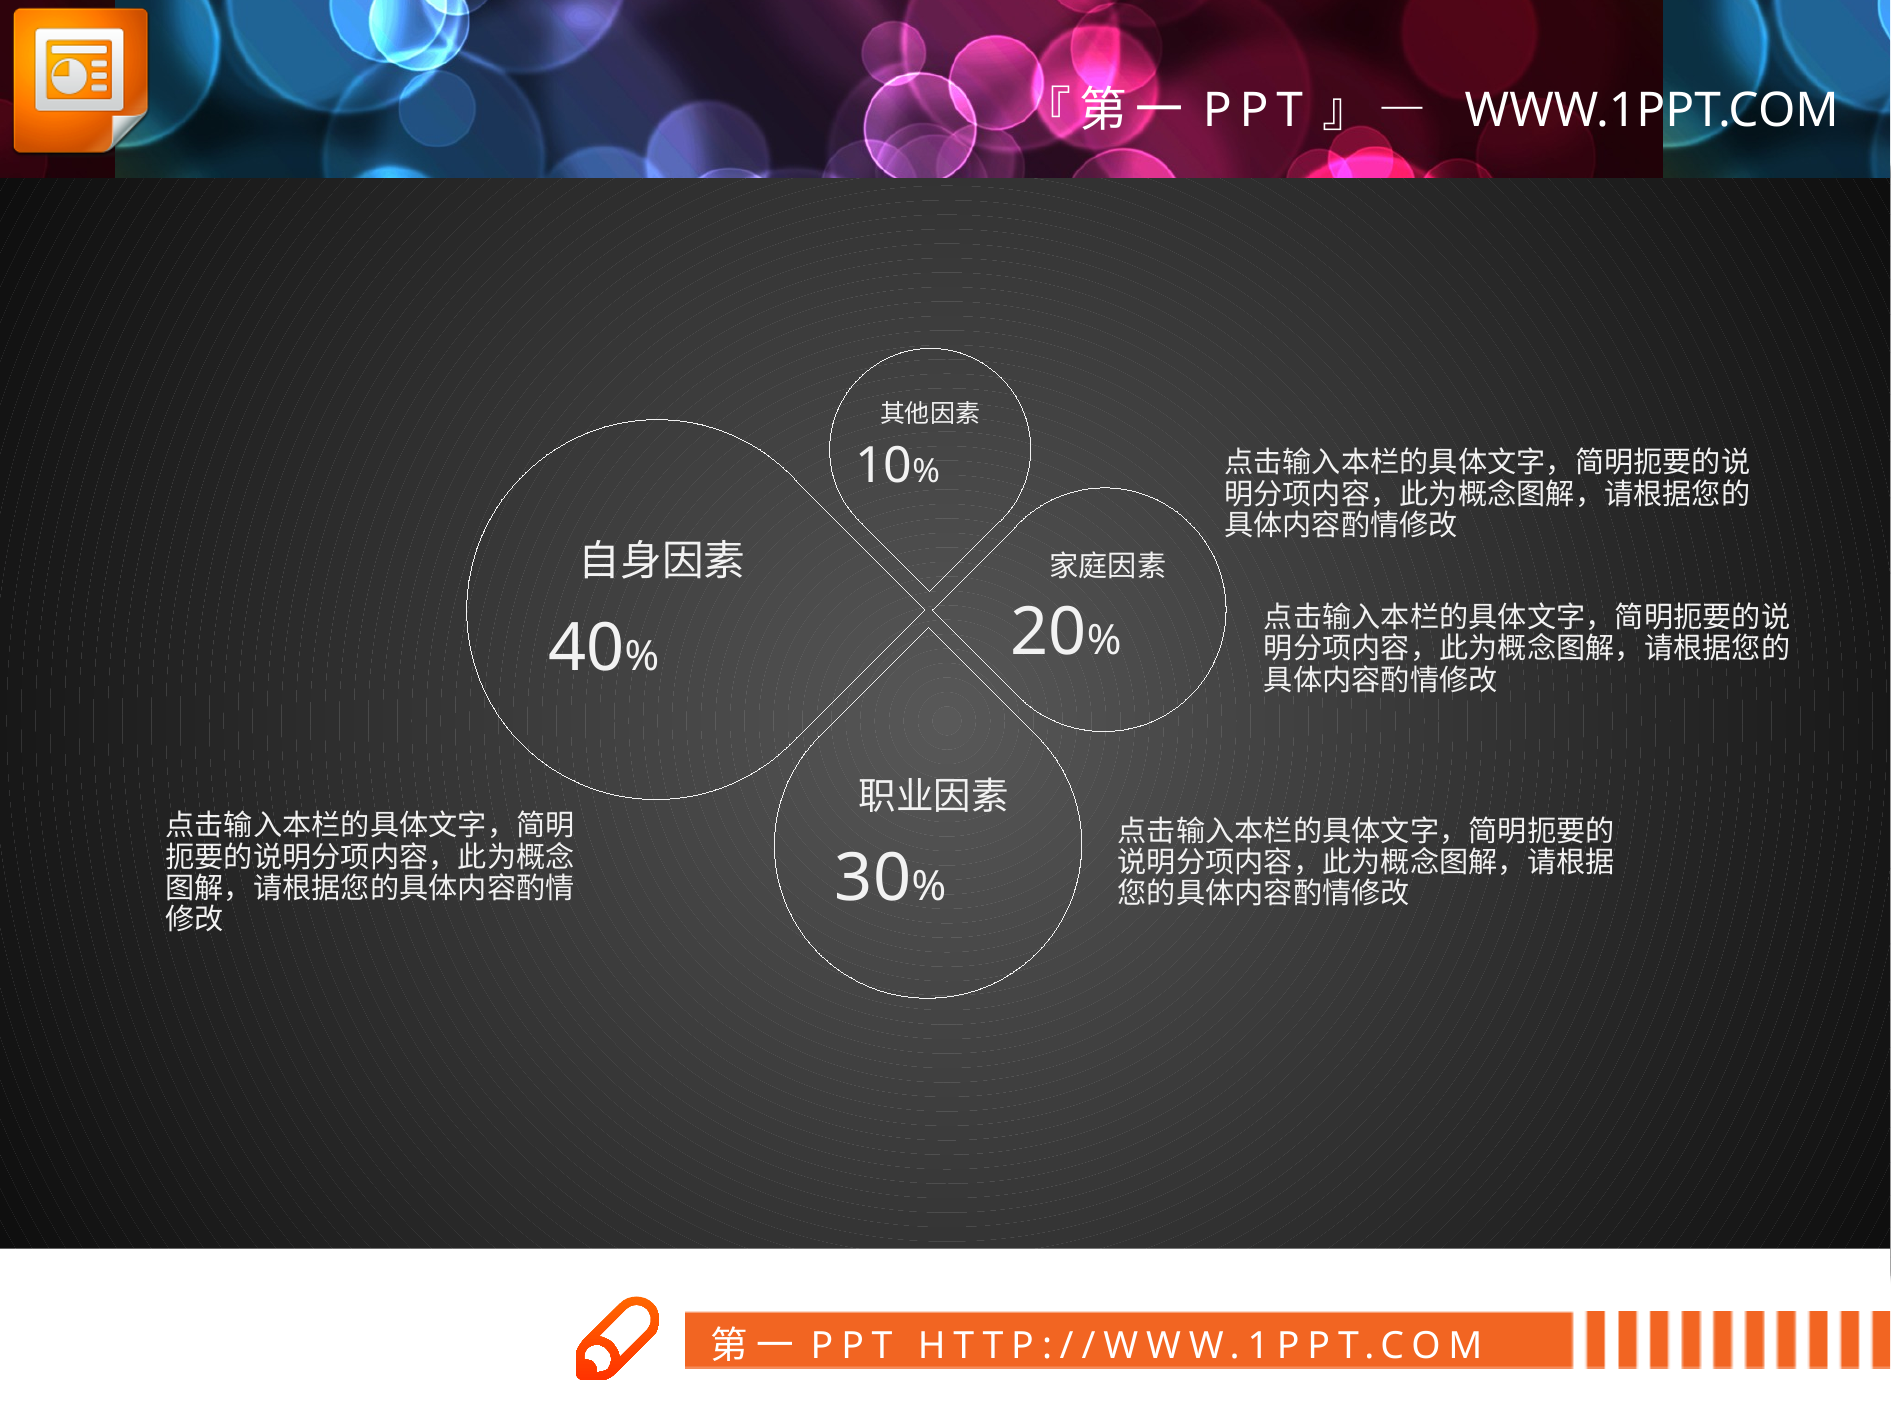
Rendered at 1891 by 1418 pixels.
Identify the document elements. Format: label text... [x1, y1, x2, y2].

picture [0, 0, 1891, 178]
text_box 点击输入本栏的具体文字，简明扼要的说明分项内容，此为概念图解，请根据您的具体内容酌情修改 [1117, 815, 1631, 910]
picture [685, 1311, 1891, 1369]
text_box 点击输入本栏的具体文字，简明扼要的说明分项内容，此为概念图解，请根据您的具体内容酌情修改 [165, 810, 603, 936]
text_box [823, 336, 1037, 549]
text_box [765, 692, 1091, 1017]
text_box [982, 481, 1241, 739]
text_box 点击输入本栏的具体文字，简明扼要的说明分项内容，此为概念图解，请根据您的具体内容酌情修改 [1224, 447, 1772, 542]
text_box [444, 409, 846, 810]
text_box 点击输入本栏的具体文字，简明扼要的说明分项内容，此为概念图解，请根据您的具体内容酌情修改 [1263, 602, 1802, 697]
